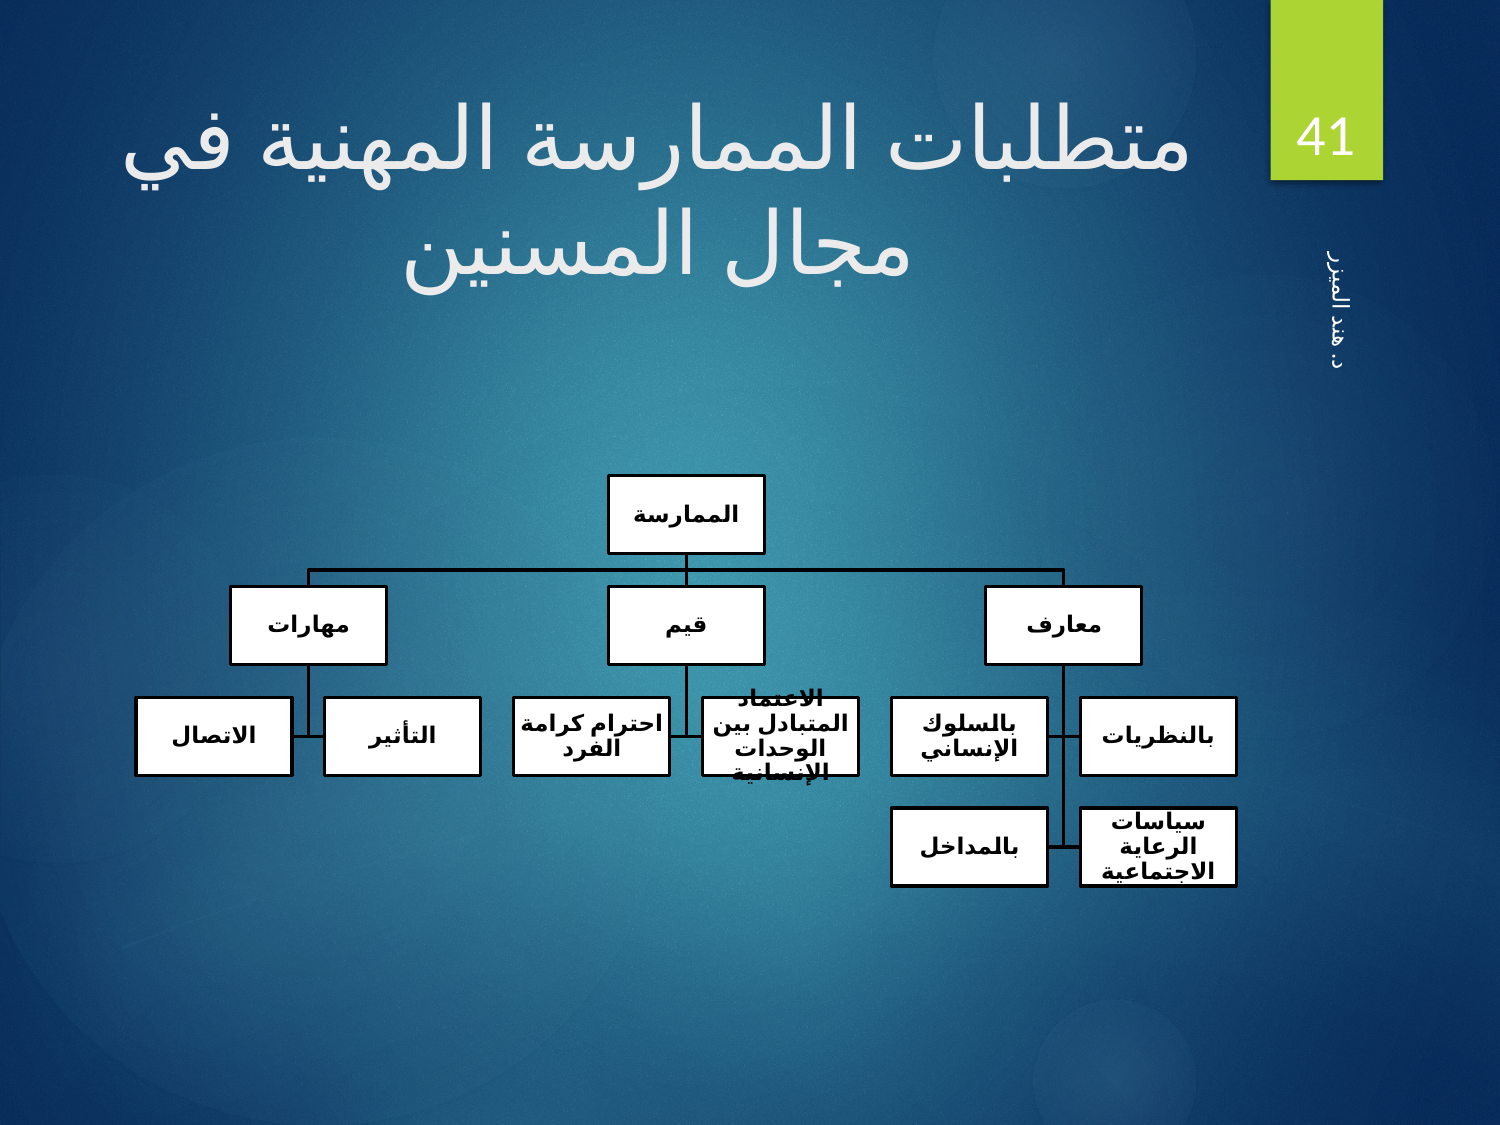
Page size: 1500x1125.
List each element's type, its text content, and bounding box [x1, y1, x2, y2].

slide_number 41 [1273, 48, 1378, 175]
footer د. هند الميزر [1320, 237, 1358, 871]
title متطلبات الممارسة المهنية في مجال المسنين [79, 74, 1237, 304]
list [135, 336, 1237, 1026]
